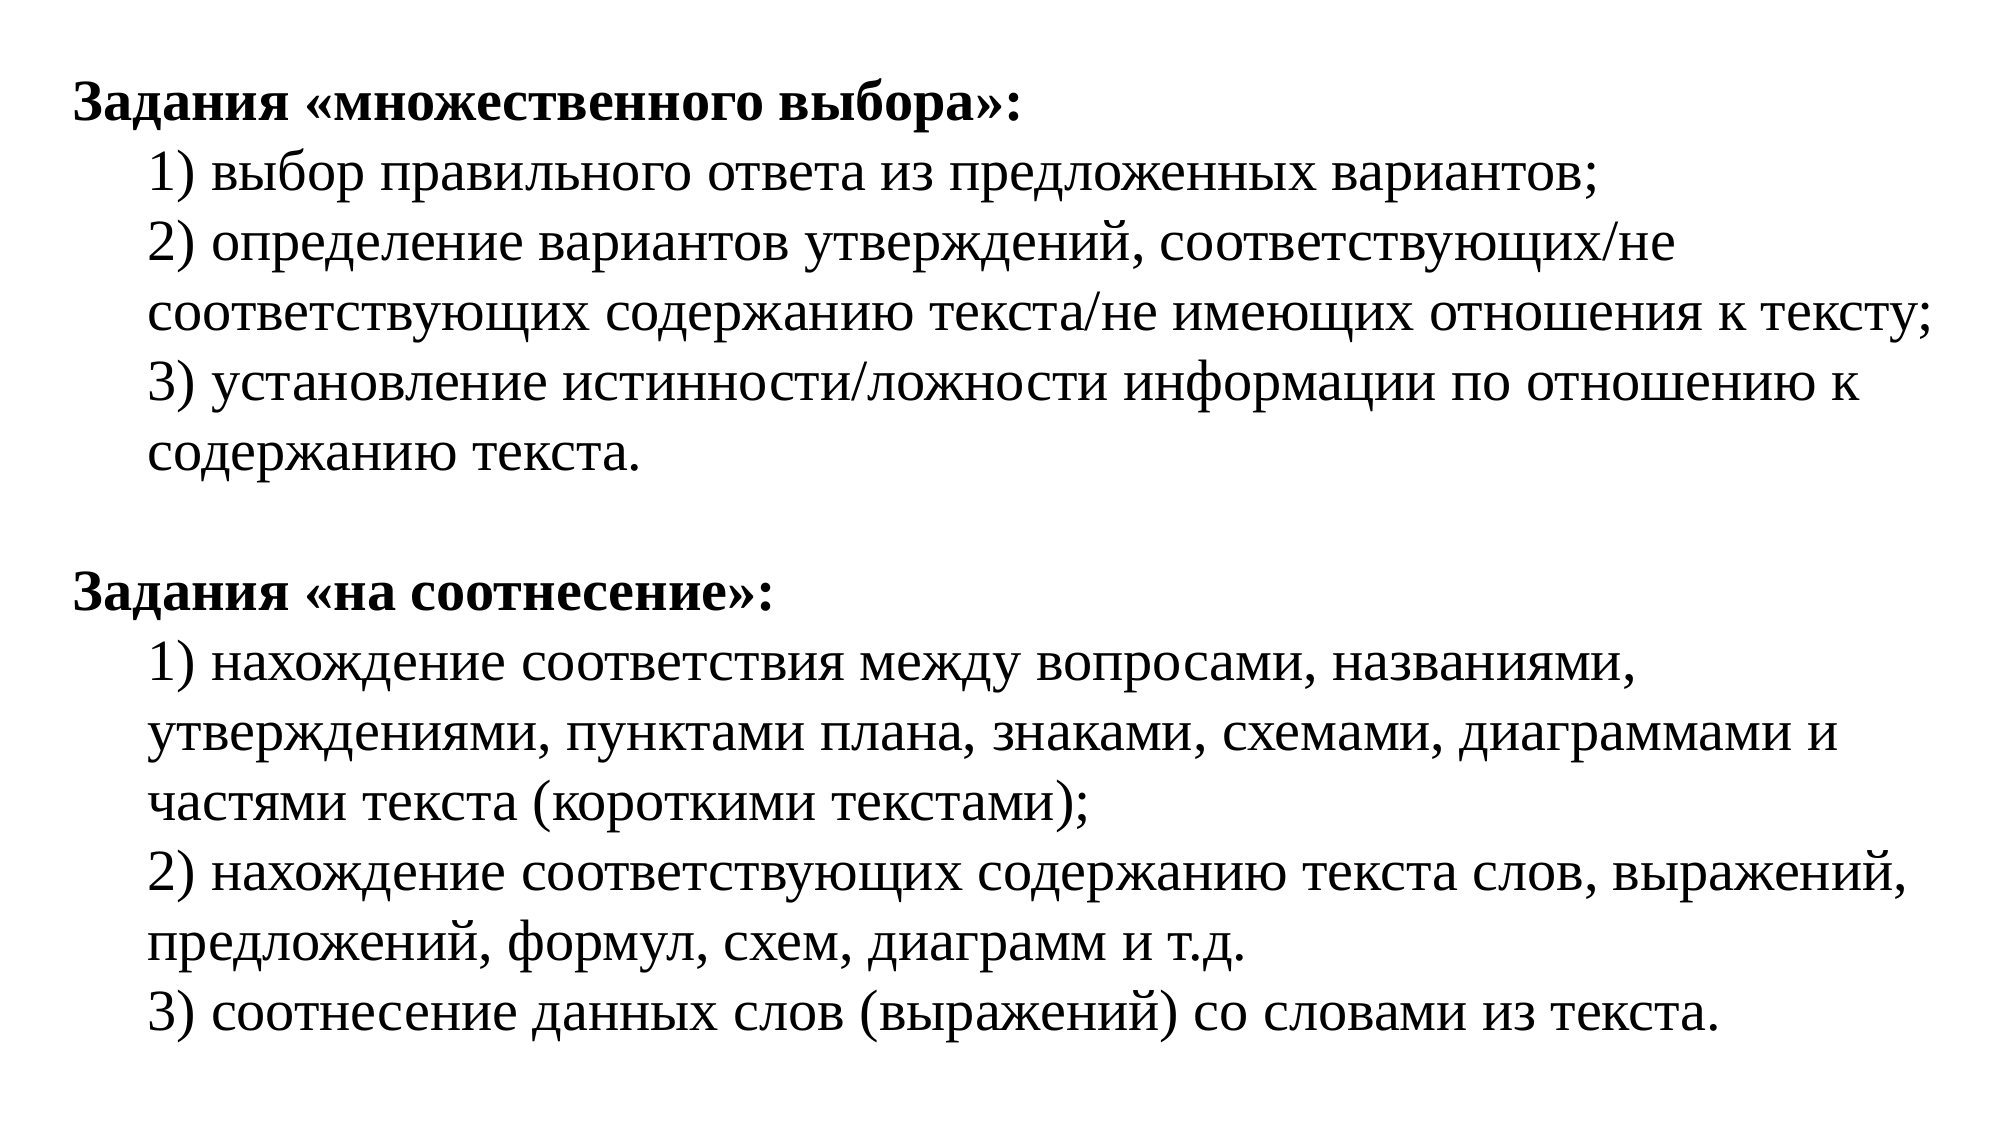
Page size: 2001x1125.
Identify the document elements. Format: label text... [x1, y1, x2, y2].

text_box Задания «множественного выбора»: 1) выбор правильного ответа из предложенных вариантов; 2) определение вариантов утверждений, соответствующих/не соответствующих содержанию текста/не имеющих отношения к тексту; 3) установление истинности/ложности информации по отношению к содержанию текста. Задания «на соотнесение»: 1) нахождение соответствия между вопросами, названиями, утверждениями, пунктами плана, знаками, схемами, диаграммами и частями текста (короткими текстами); 2) нахождение соответствующих содержанию текста слов, выражений, предложений, формул, схем, диаграмм и т.д. 3) соотнесение данных слов (выражений) со словами из текста. [57, 55, 1969, 1050]
